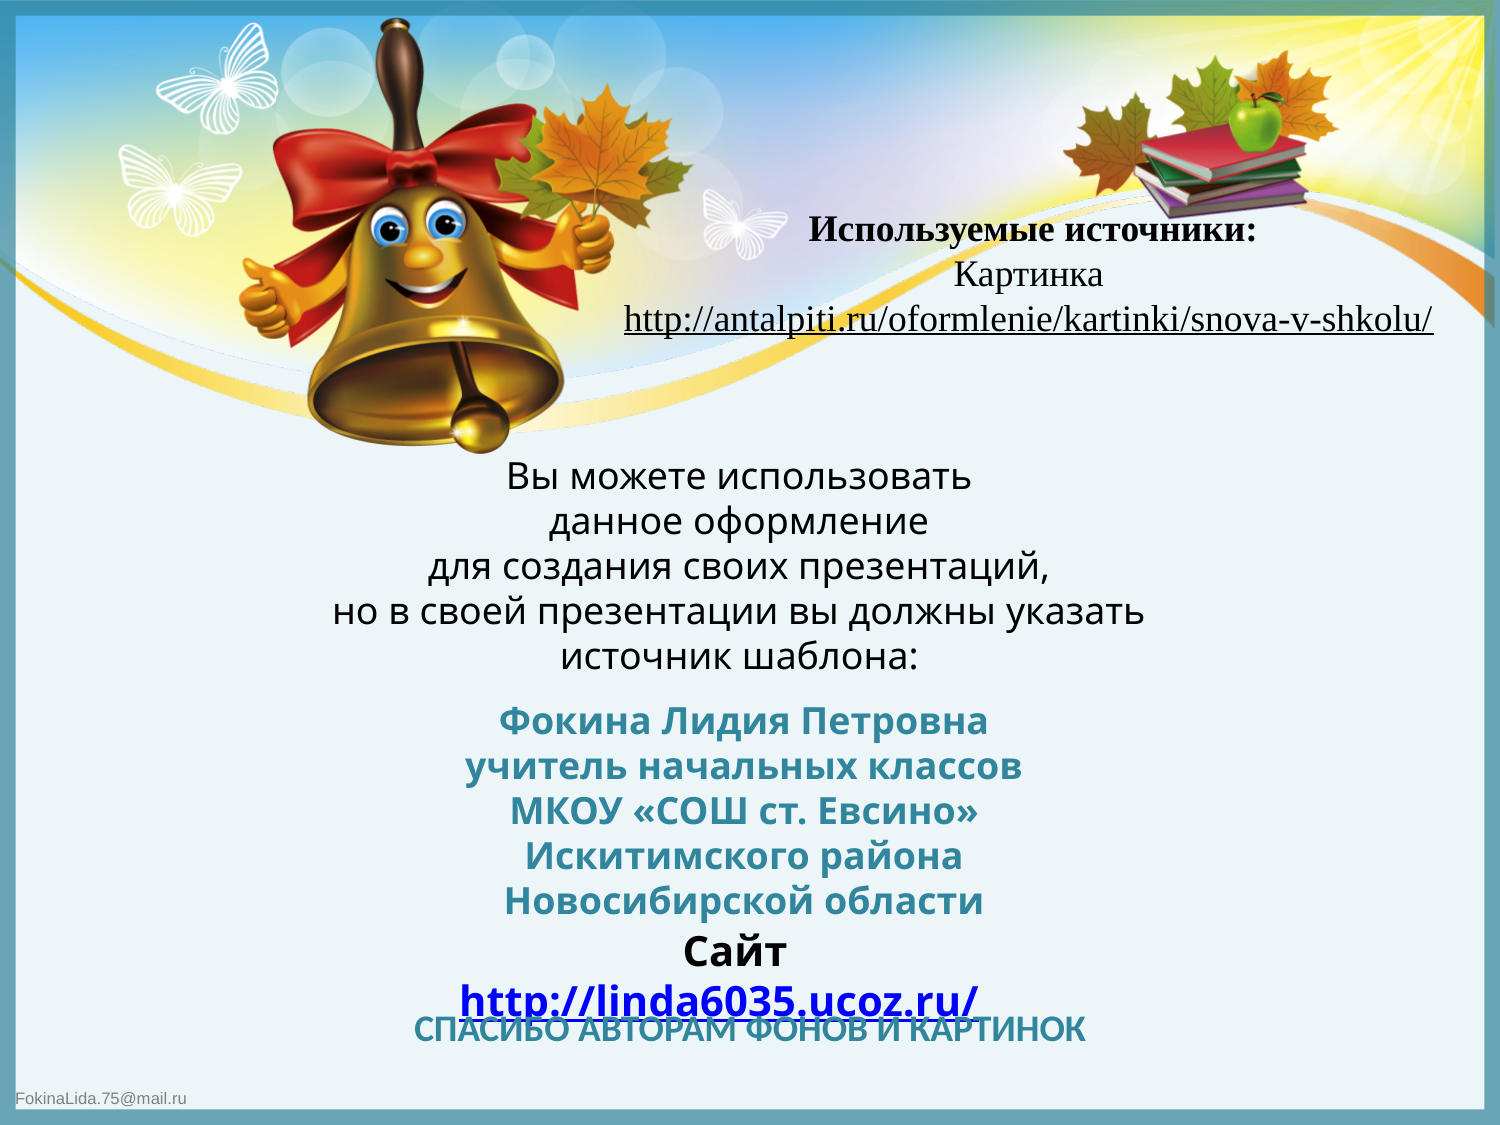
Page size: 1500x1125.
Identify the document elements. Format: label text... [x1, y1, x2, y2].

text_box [88, 444, 1400, 1059]
picture [16, 16, 1484, 479]
text_box Используемые источники: Картинка http://antalpiti.ru/oformlenie/kartinki/snova-v-shkolu/ [608, 196, 1459, 436]
